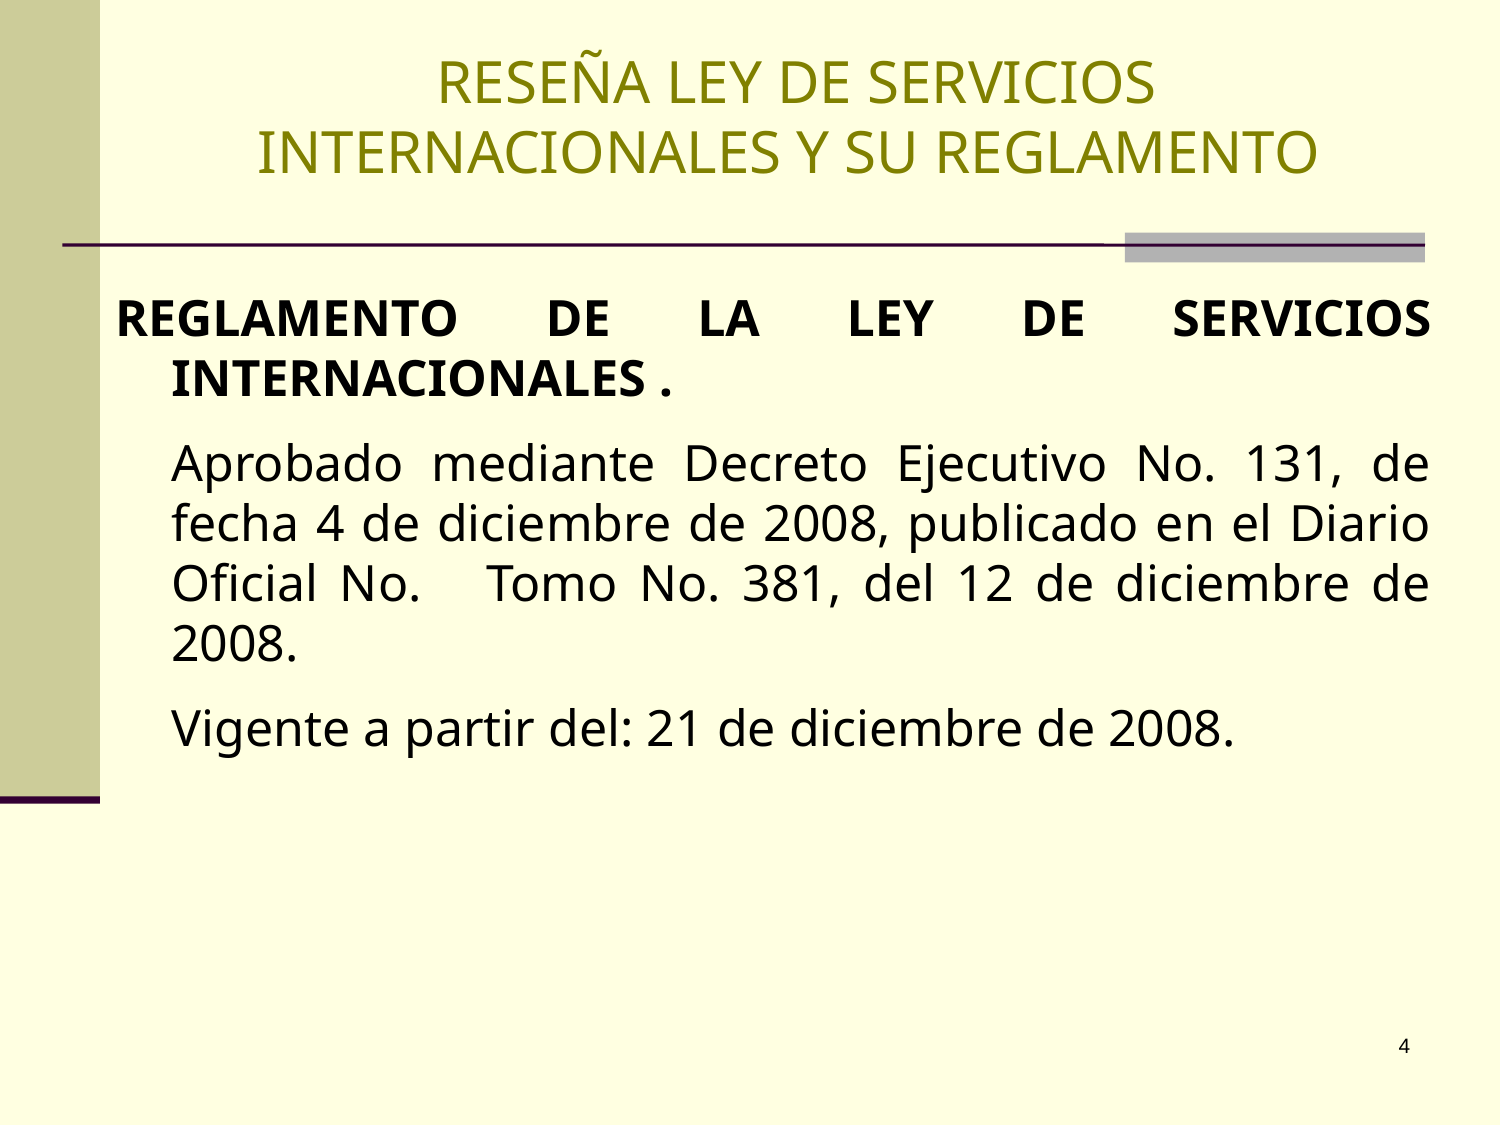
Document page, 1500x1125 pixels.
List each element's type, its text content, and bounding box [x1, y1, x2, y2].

slide_number 4 [1112, 1024, 1426, 1101]
list REGLAMENTO DE LA LEY DE SERVICIOS INTERNACIONALES . Aprobado mediante Decreto Ejecutivo No. 131, de fecha 4 de diciembre de 2008, publicado en el Diario Oficial No. Tomo No. 381, del 12 de diciembre de 2008. Vigente a partir del: 21 de diciembre de 2008. [100, 278, 1448, 1012]
title RESEÑA LEY DE SERVICIOS INTERNACIONALES Y SU REGLAMENTO [152, 46, 1442, 185]
